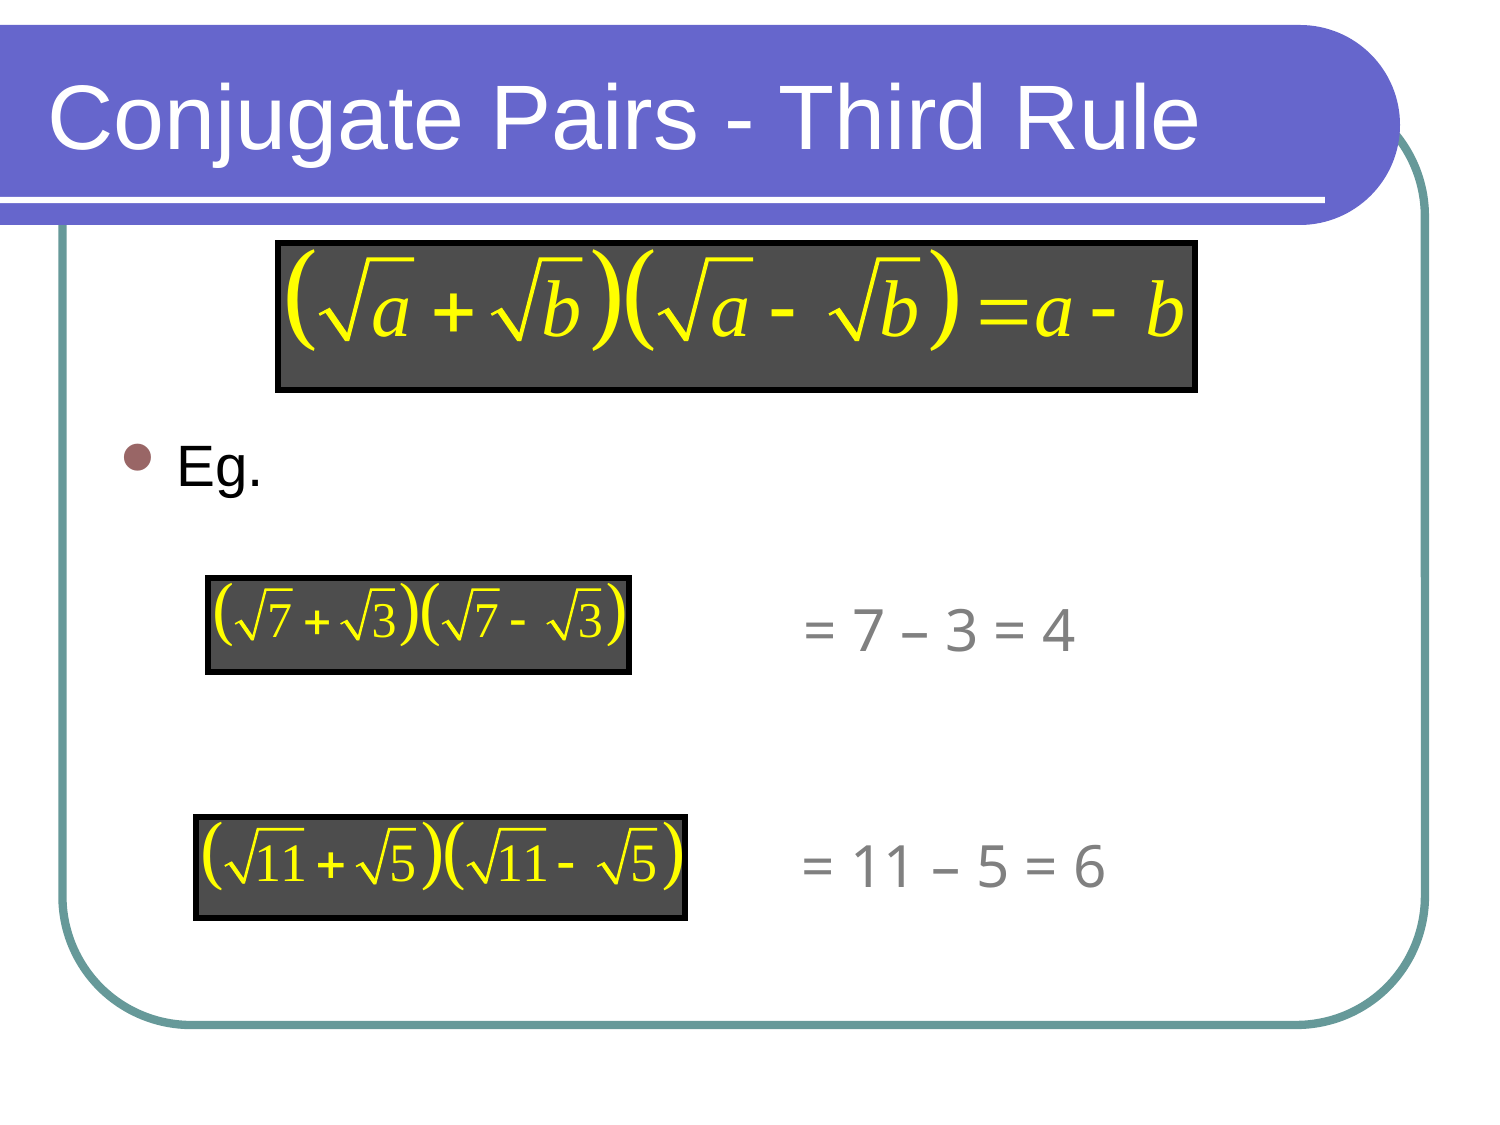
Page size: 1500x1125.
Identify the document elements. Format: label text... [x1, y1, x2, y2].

title Conjugate Pairs - Third Rule [31, 37, 1348, 188]
text_box Eg. [105, 257, 1406, 983]
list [281, 245, 1193, 387]
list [211, 580, 627, 669]
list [198, 820, 683, 916]
